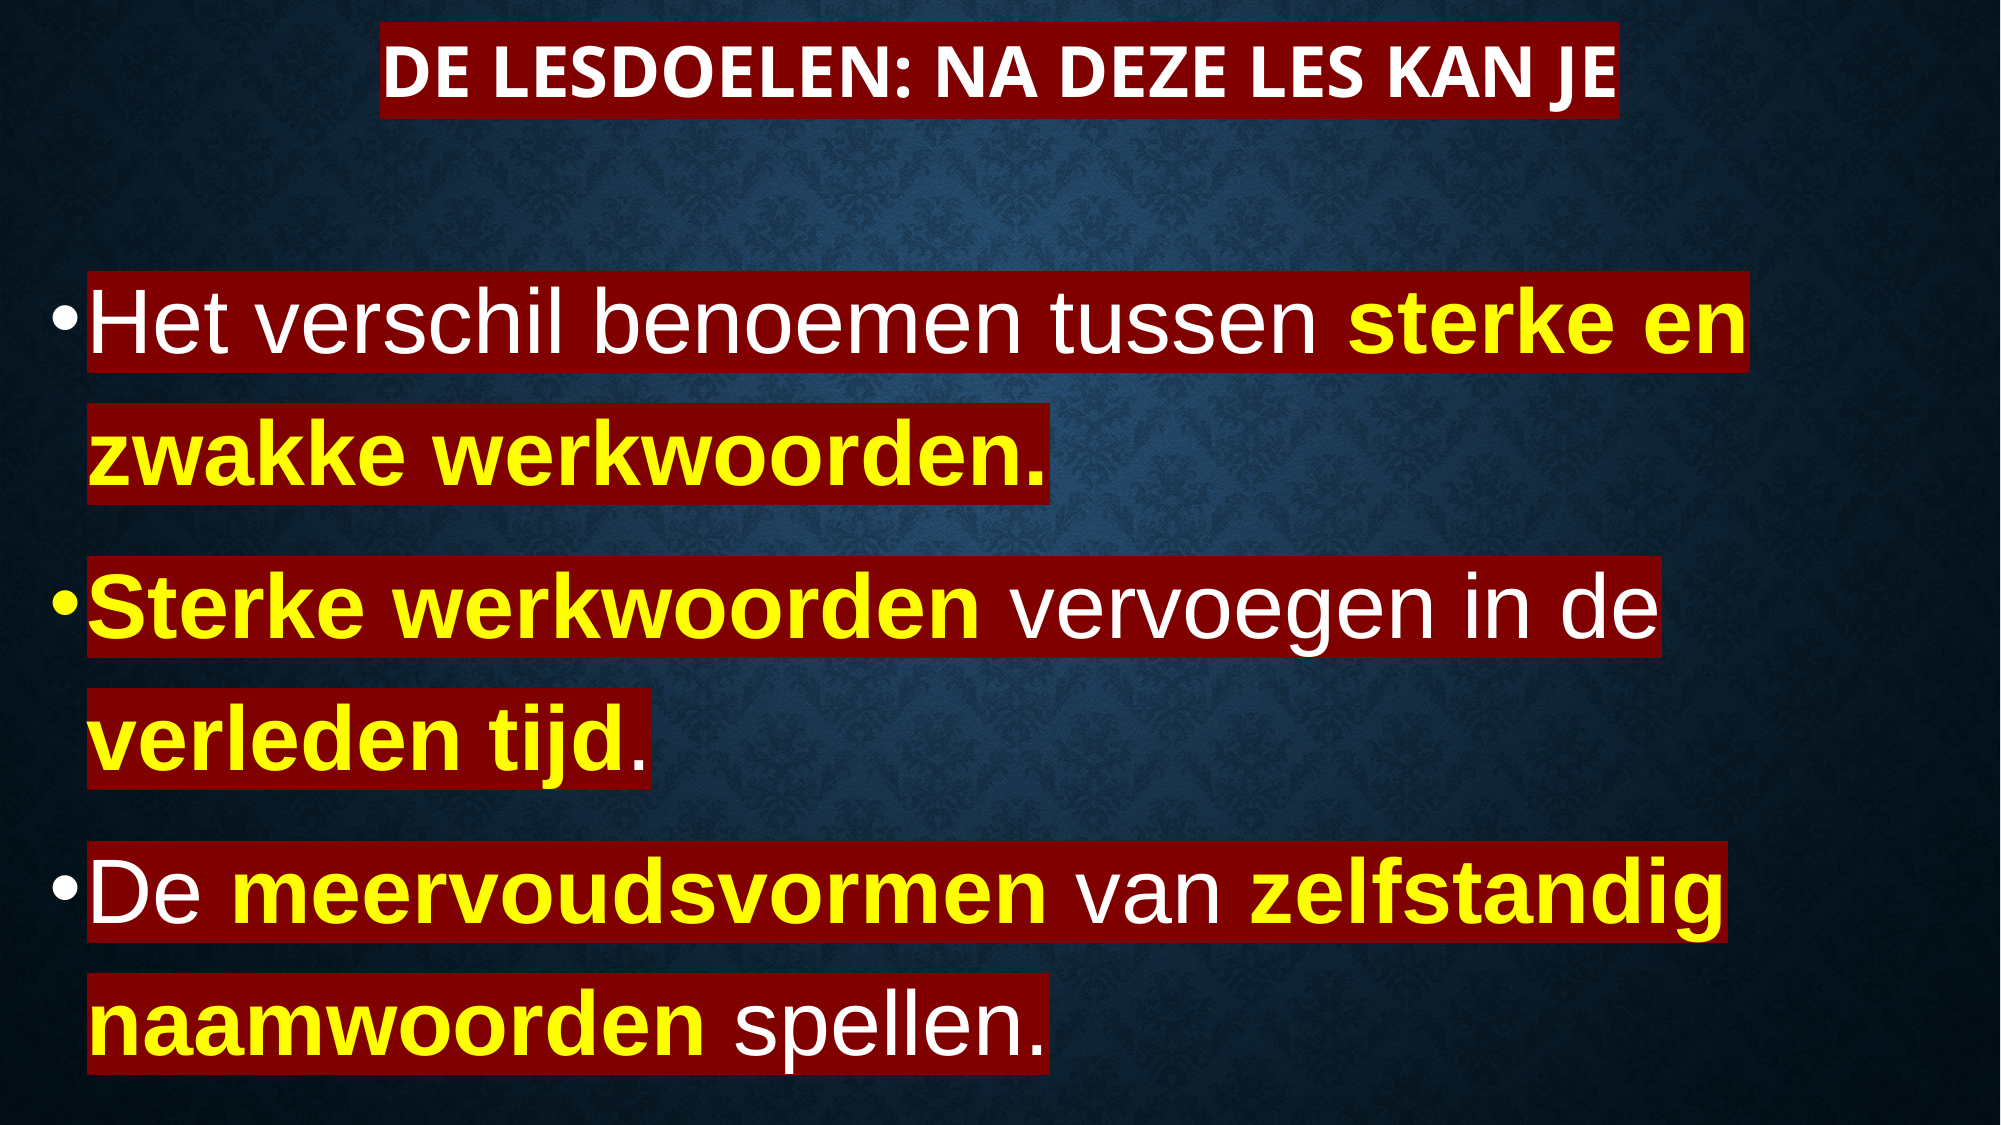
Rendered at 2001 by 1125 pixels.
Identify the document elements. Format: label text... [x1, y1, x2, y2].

list Het verschil benoemen tussen sterke en zwakke werkwoorden. Sterke werkwoorden vervoegen in de verleden tijd. De meervoudsvormen van zelfstandig naamwoorden spellen. [34, 232, 2000, 1125]
title De lesdoelen: na deze les kan je [150, 0, 1850, 184]
